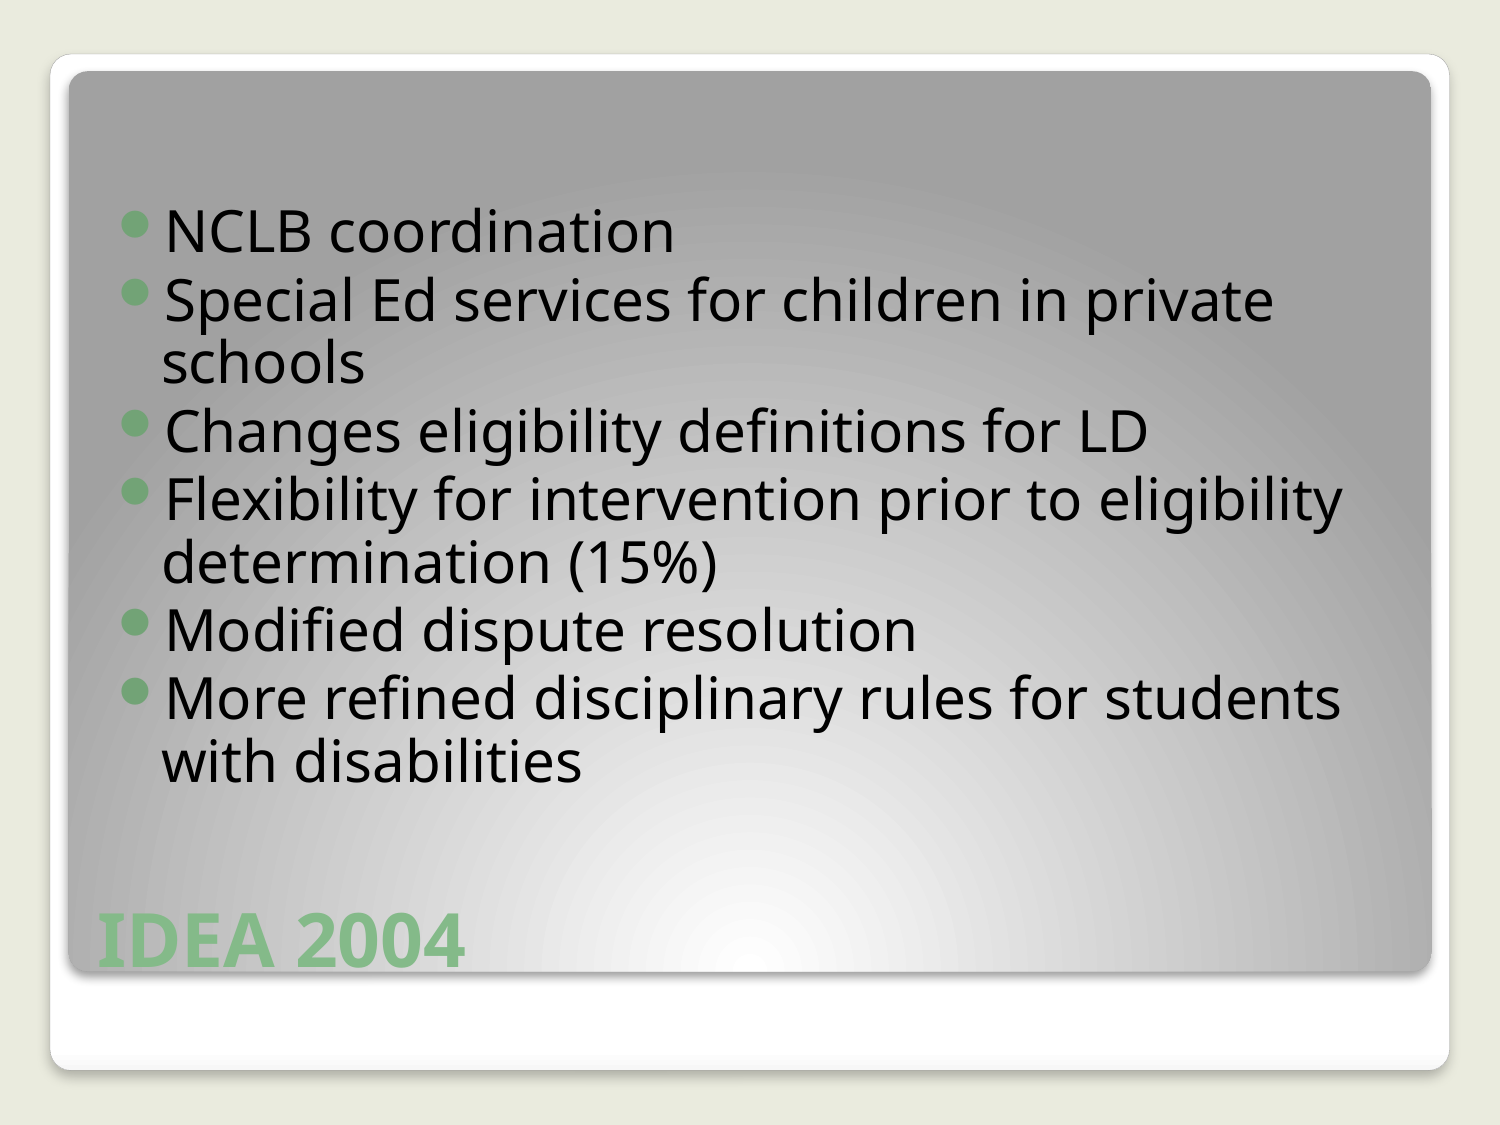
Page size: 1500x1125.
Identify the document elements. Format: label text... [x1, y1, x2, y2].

list NCLB coordination Special Ed services for children in private schools Changes eligibility definitions for LD Flexibility for intervention prior to eligibility determination (15%) Modified dispute resolution More refined disciplinary rules for students with disabilities [87, 187, 1430, 875]
title IDEA 2004 [82, 817, 1425, 990]
